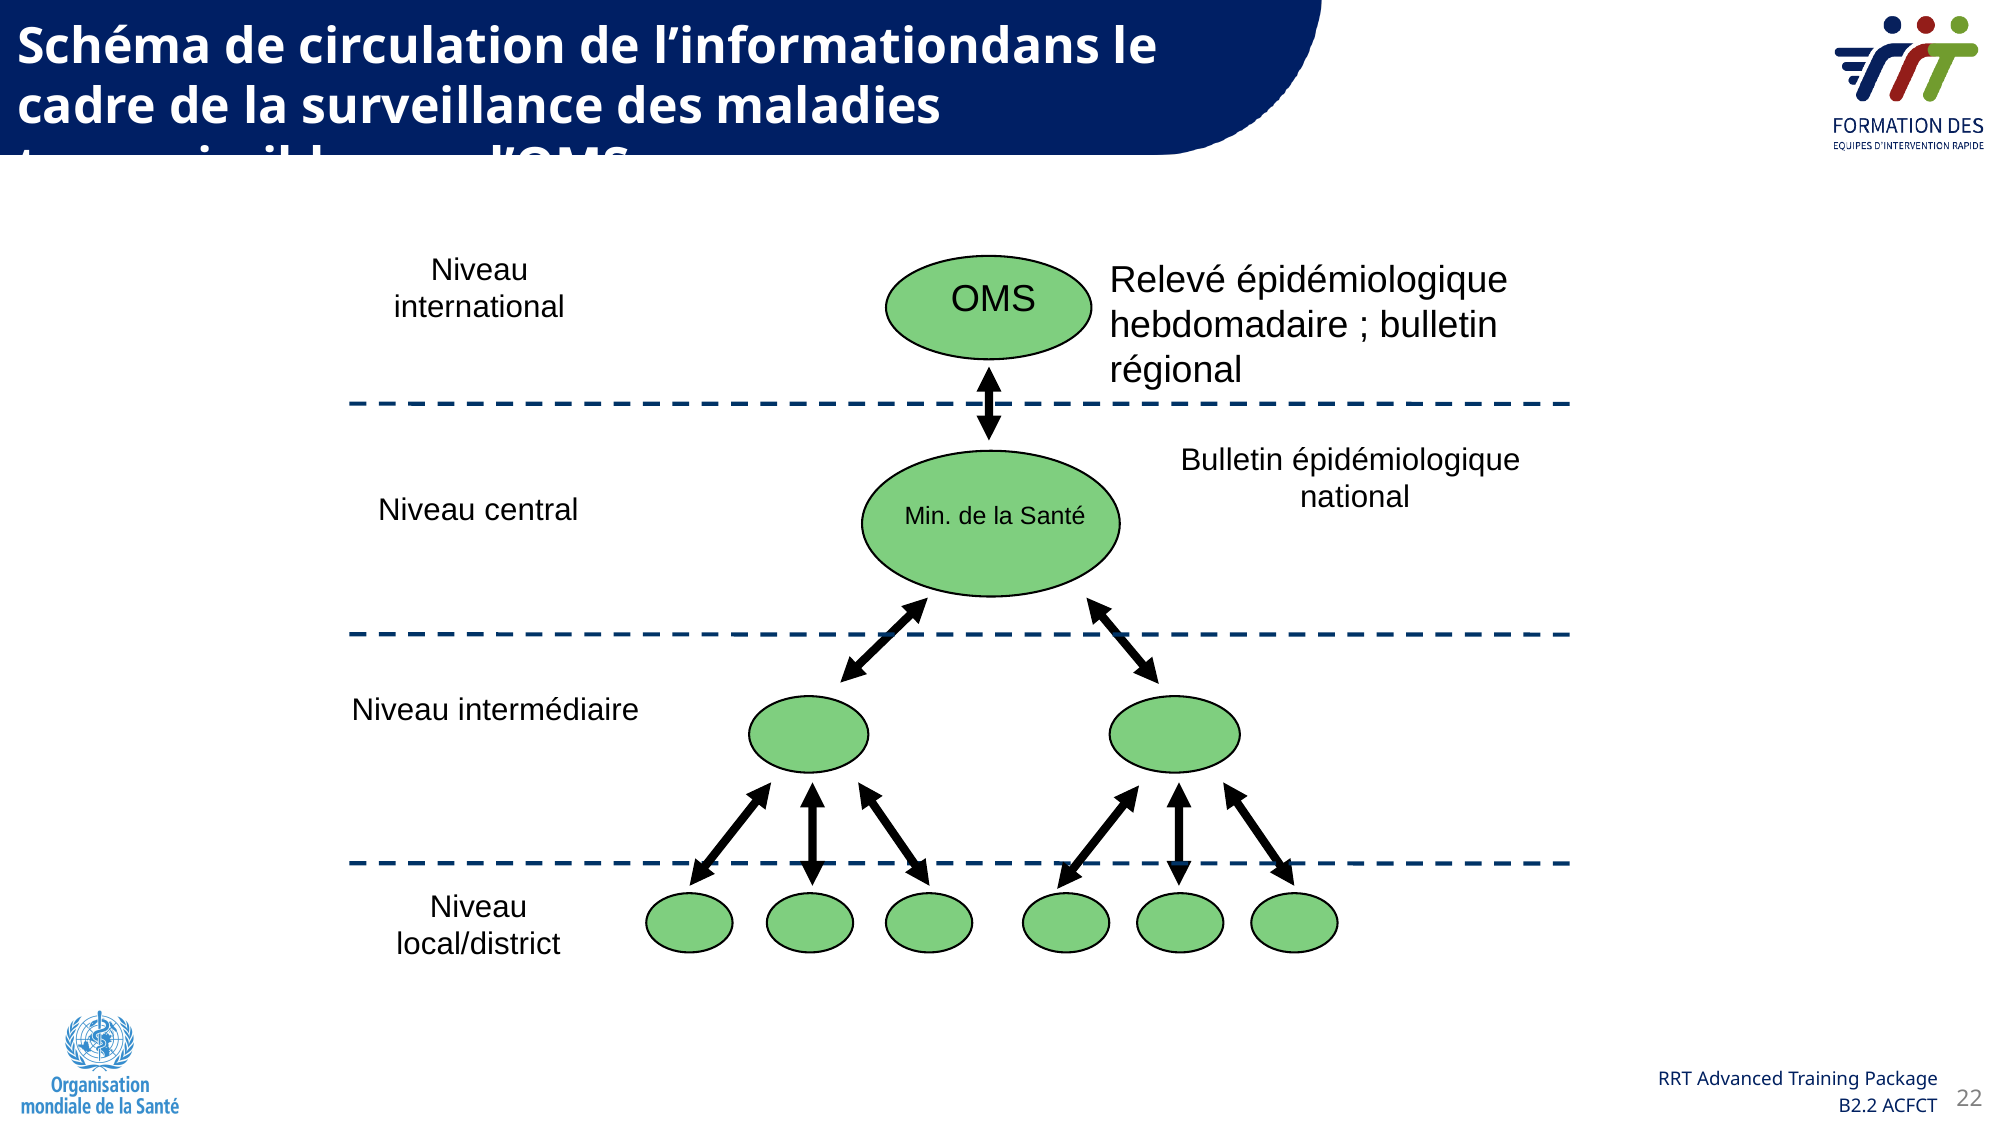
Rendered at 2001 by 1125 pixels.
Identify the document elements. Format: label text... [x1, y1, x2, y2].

picture [20, 1009, 180, 1115]
picture [0, 0, 1322, 155]
text_box Schéma de circulation de l’informationdans le cadre de la surveillance des maladies transmissibles par l’OMS [5, 8, 1260, 197]
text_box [326, 243, 1638, 1000]
picture [1833, 15, 1984, 151]
